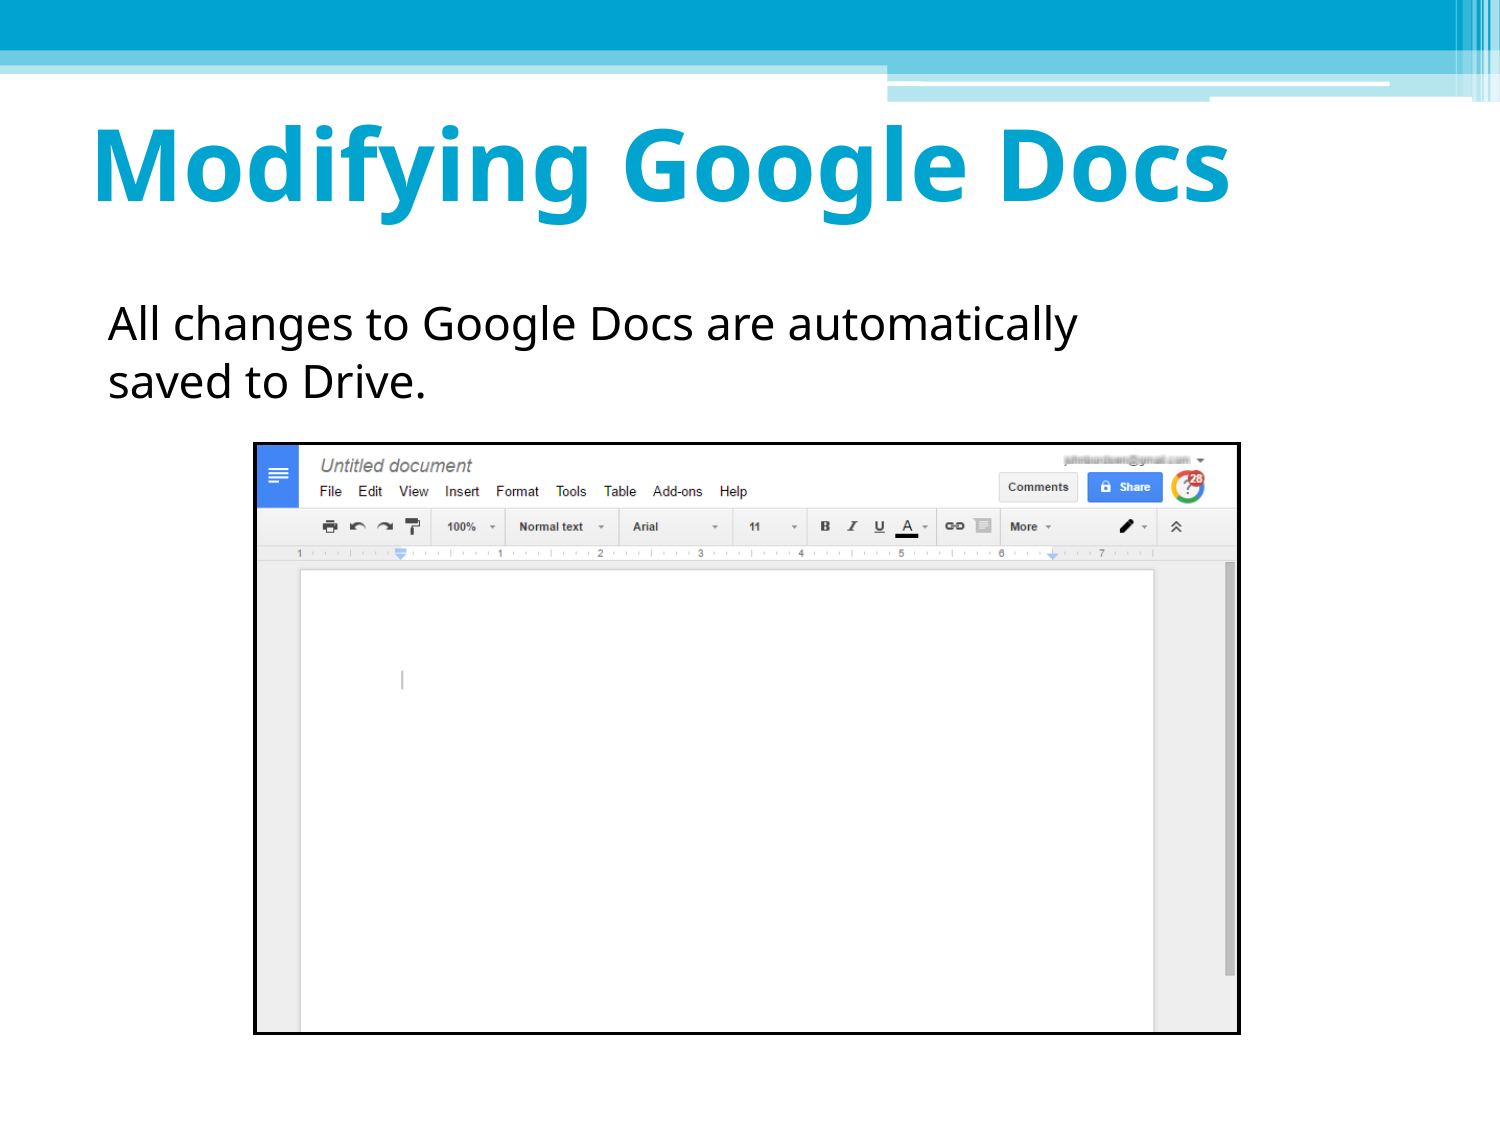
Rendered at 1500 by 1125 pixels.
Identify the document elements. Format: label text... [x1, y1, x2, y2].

list All changes to Google Docs are automatically saved to Drive. [75, 287, 1288, 418]
picture [256, 444, 1238, 1033]
title Modifying Google Docs [75, 75, 1418, 248]
